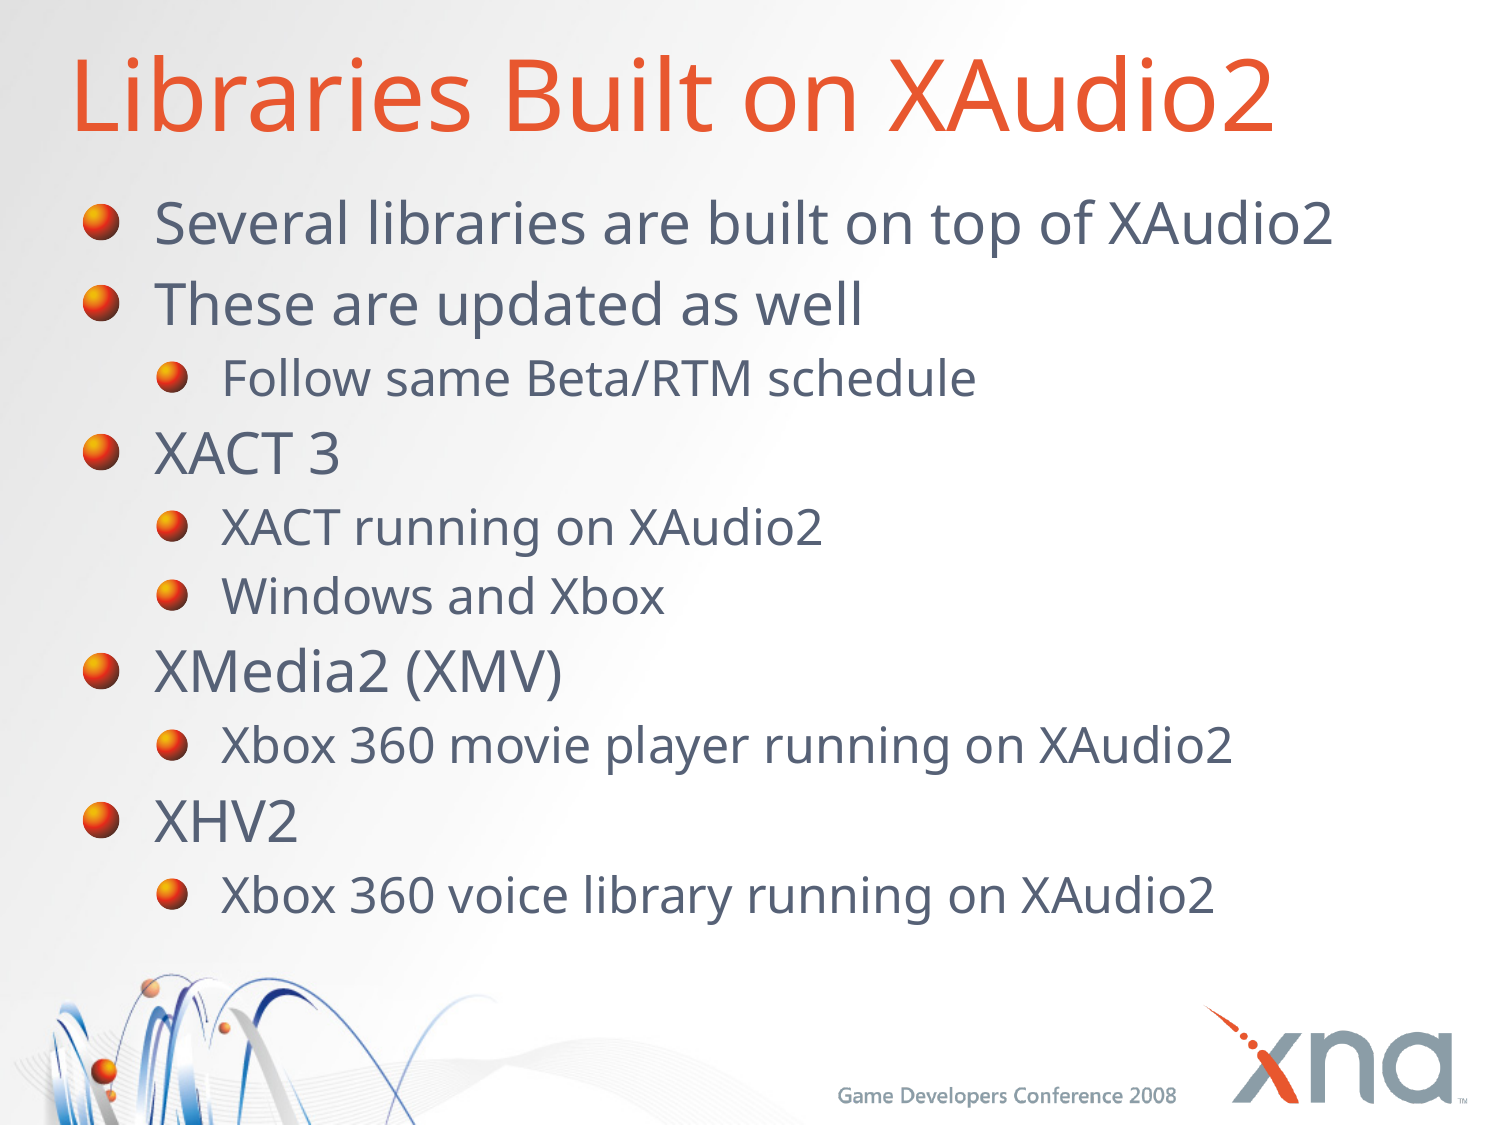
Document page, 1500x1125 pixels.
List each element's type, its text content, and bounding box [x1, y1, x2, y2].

list Several libraries are built on top of XAudio2 These are updated as well Follow same Beta/RTM schedule XACT 3 XACT running on XAudio2 Windows and Xbox XMedia2 (XMV) Xbox 360 movie player running on XAudio2 XHV2 Xbox 360 voice library running on XAudio2 [65, 186, 1451, 962]
title Libraries Built on XAudio2 [52, 37, 1451, 161]
picture [0, 0, 1500, 1125]
